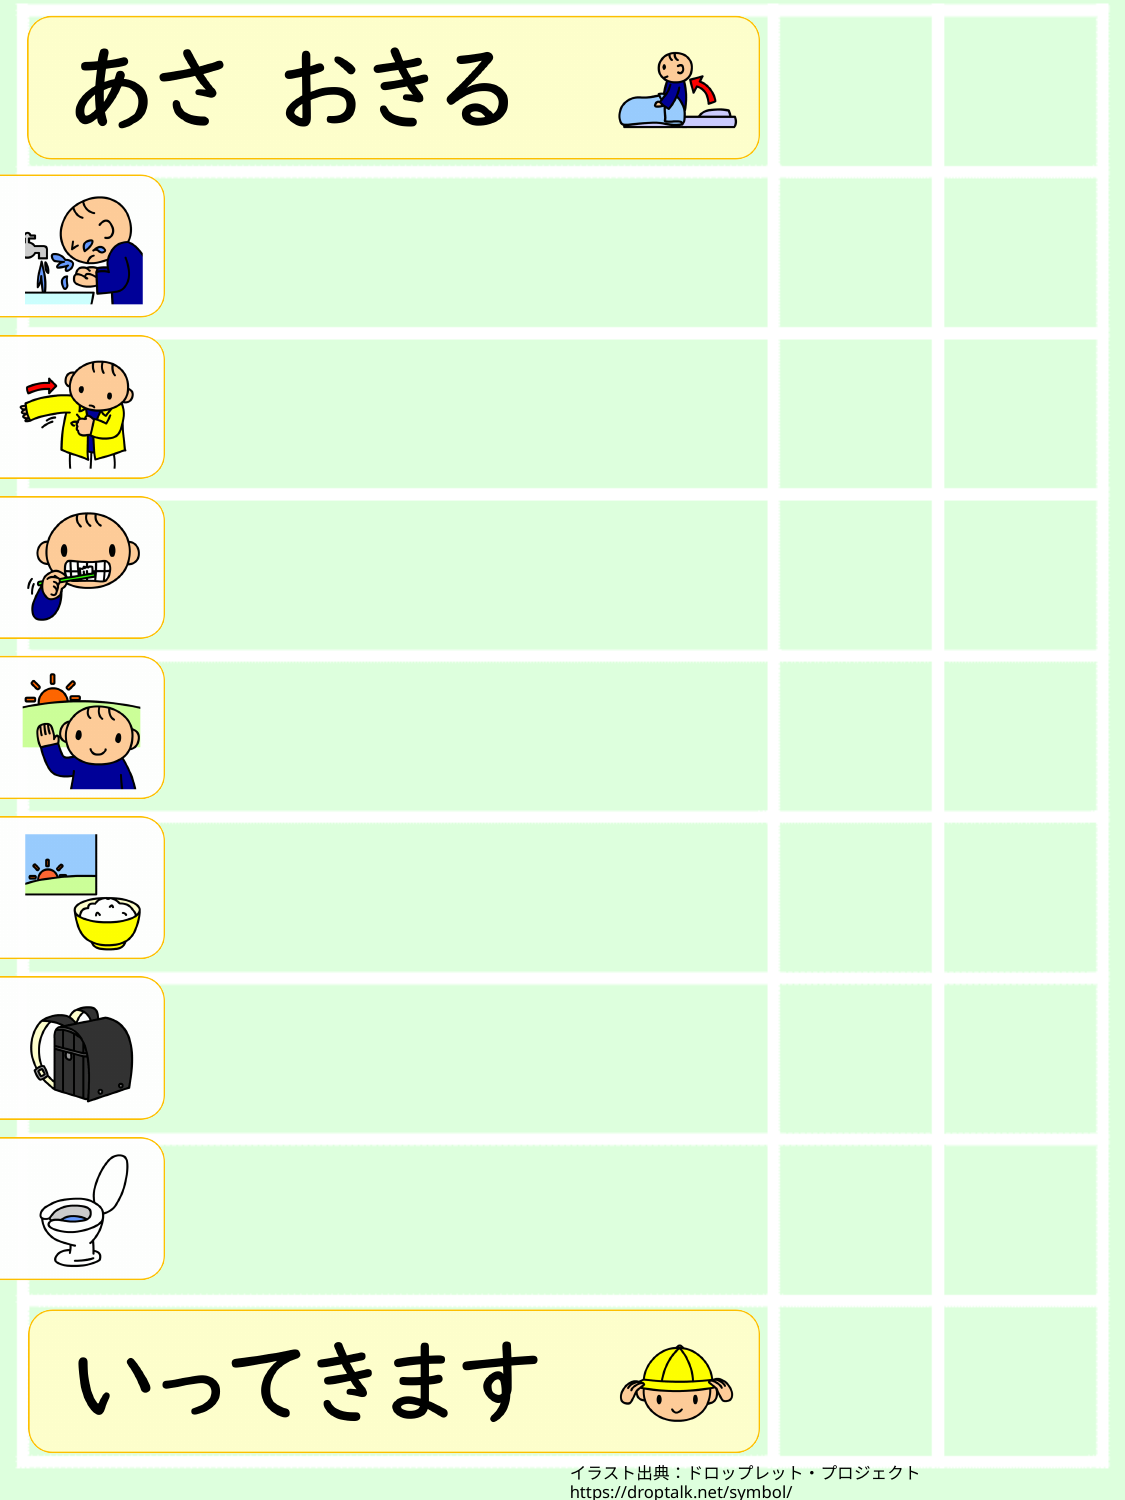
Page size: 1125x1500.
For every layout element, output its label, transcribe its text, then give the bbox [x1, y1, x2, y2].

picture [0, 0, 1125, 1500]
text_box イラスト出典：ドロップレット・プロジェクト https://droptalk.net/symbol/ [554, 1454, 1125, 1500]
